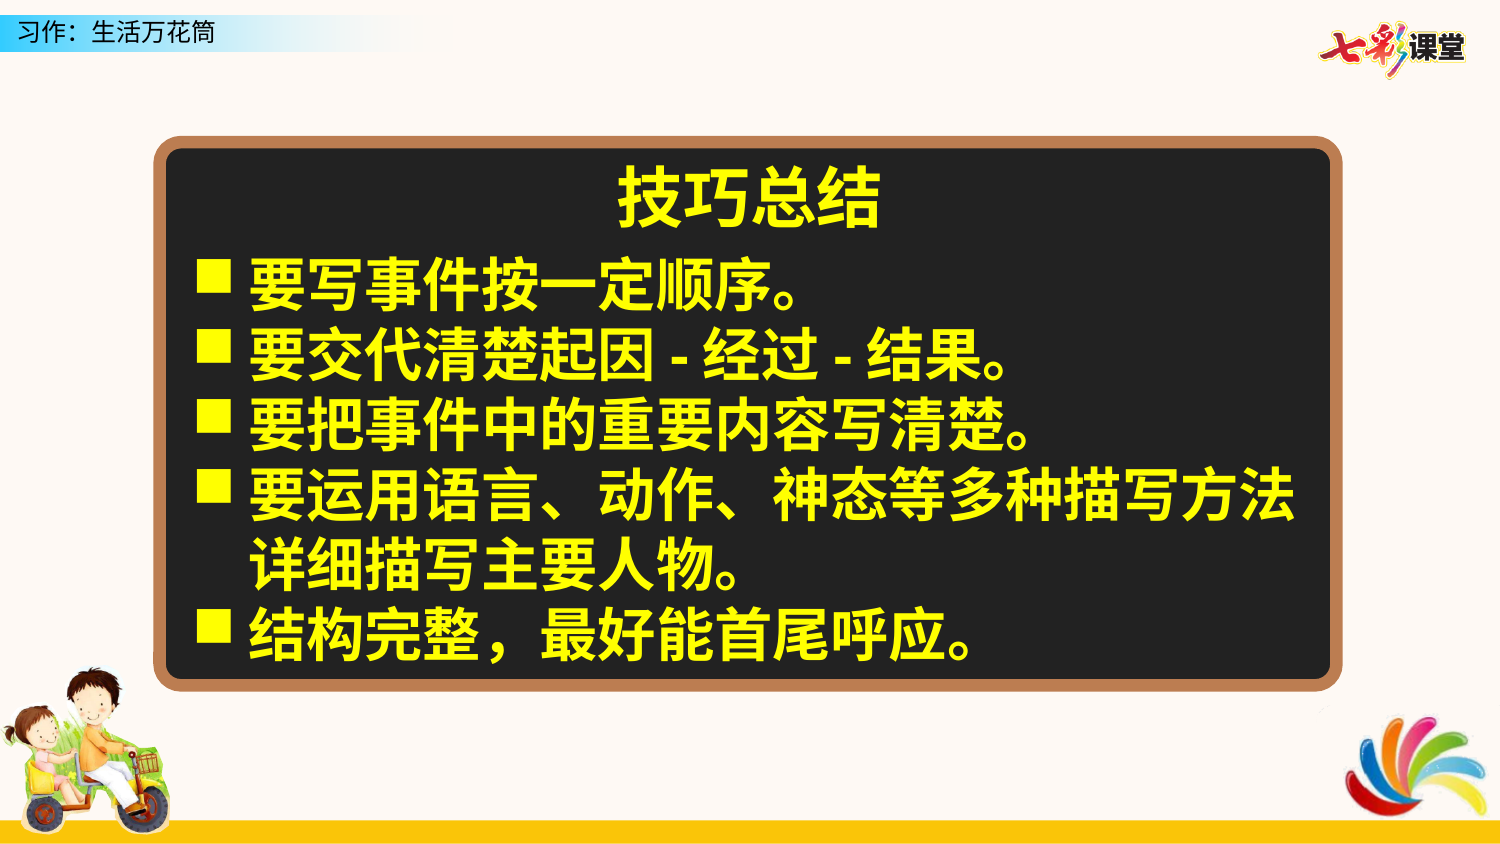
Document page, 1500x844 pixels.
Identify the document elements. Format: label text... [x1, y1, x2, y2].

text_box [157, 139, 1339, 688]
text_box 技巧总结 [397, 148, 1103, 241]
picture [1316, 20, 1468, 80]
picture [1316, 705, 1500, 821]
text_box 要写事件按一定顺序。 要交代清楚起因-经过-结果。 要把事件中的重要内容写清楚。 要运用语言、动作、神态等多种描写方法详细描写主要人物。 结构完整，最好能首尾呼应。 [177, 241, 1319, 676]
picture [0, 665, 170, 835]
